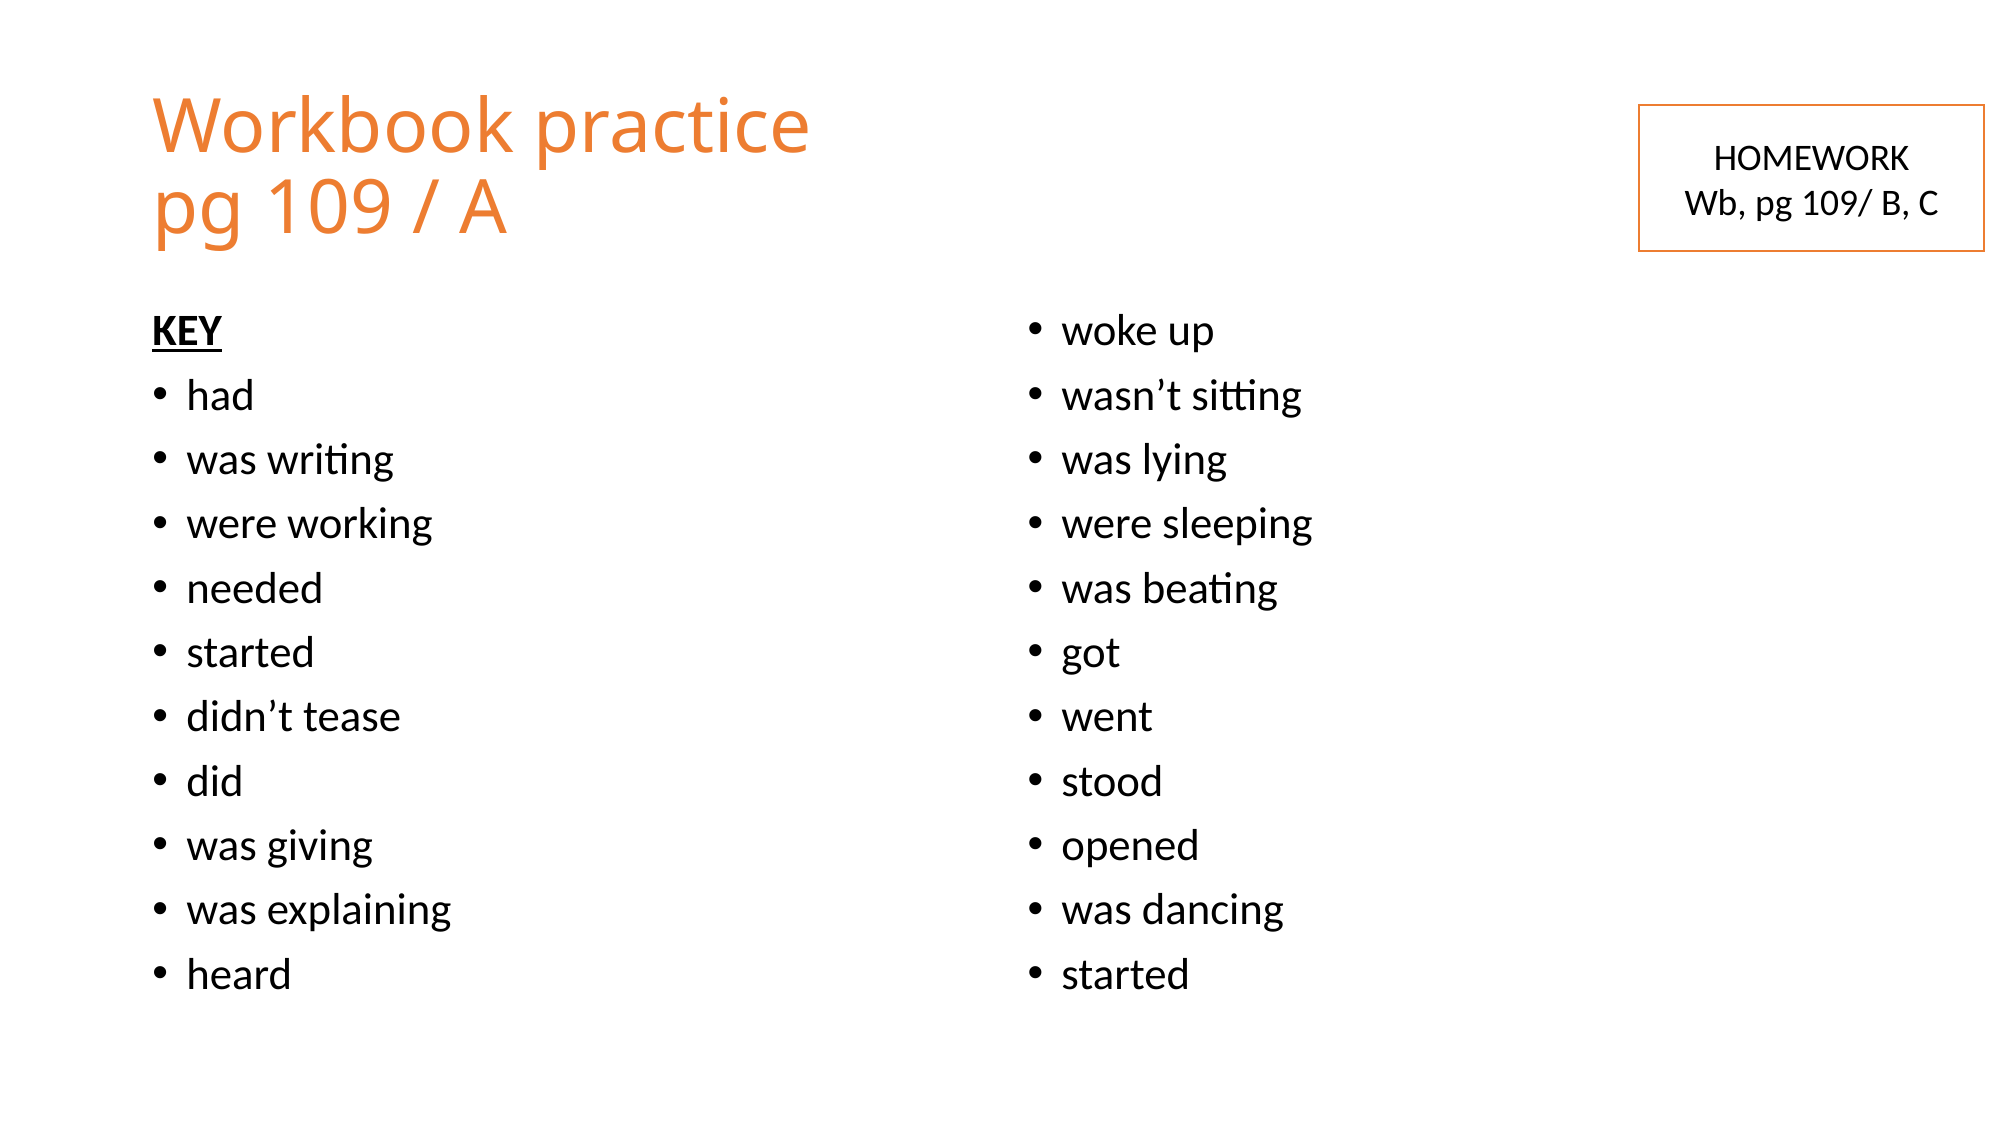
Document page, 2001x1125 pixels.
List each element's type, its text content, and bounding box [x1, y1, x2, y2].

title Workbook practice pg 109 / A [137, 59, 1863, 278]
list KEY had was writing were working needed started didn’t tease did was giving was explaining heard [137, 299, 988, 1014]
list woke up wasn’t sitting was lying were sleeping was beating got went stood opened was dancing started [1012, 299, 1863, 1014]
text_box HOMEWORK Wb, pg 109/ B, C [1638, 104, 1985, 252]
